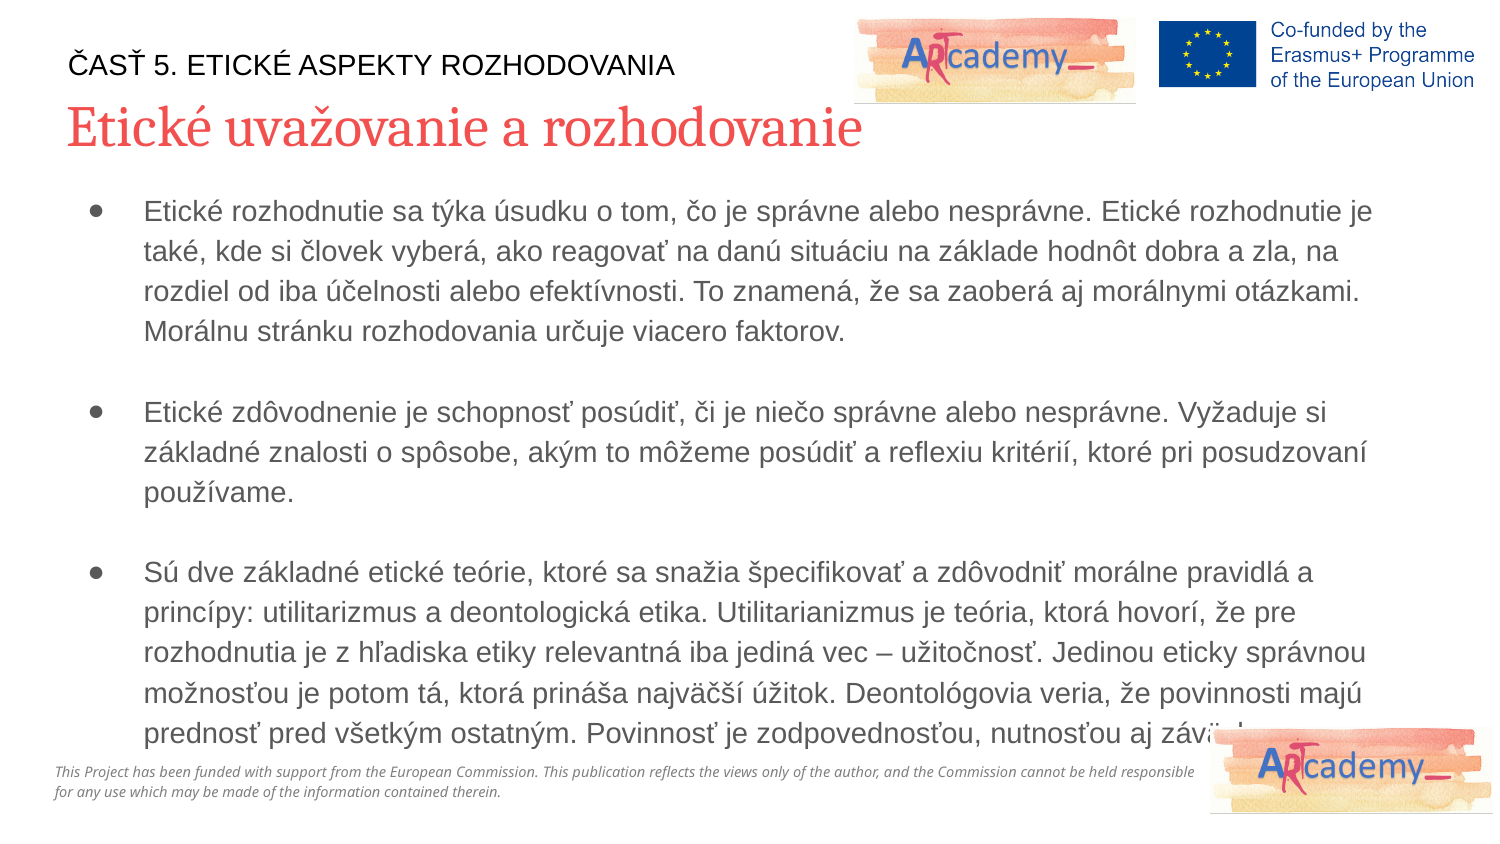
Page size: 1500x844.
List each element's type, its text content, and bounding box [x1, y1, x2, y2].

picture [854, 0, 1137, 134]
text_box This Project has been funded with support from the European Commission. This publication reflects the views only of the author, and the Commission cannot be held responsible for any use which may be made of the information contained therein. [39, 754, 1205, 799]
picture [1210, 709, 1493, 844]
picture [1158, 21, 1474, 91]
title Etické uvažovanie a rozhodovanie [51, 72, 1449, 167]
text_box ČASŤ 5. ETICKÉ ASPEKTY ROZHODOVANIA [53, 39, 750, 89]
list Etické rozhodnutie sa týka úsudku o tom, čo je správne alebo nesprávne. Etické rozhodnutie je také, kde si človek vyberá, ako reagovať na danú situáciu na základe hodnôt dobra a zla, na rozdiel od iba účelnosti alebo efektívnosti. To znamená, že sa zaoberá aj morálnymi otázkami. Morálnu stránku rozhodovania určuje viacero faktorov. Etické zdôvodnenie je schopnosť posúdiť, či je niečo správne alebo nesprávne. Vyžaduje si základné znalosti o spôsobe, akým to môžeme posúdiť a reflexiu kritérií, ktoré pri posudzovaní používame. Sú dve základné etické teórie, ktoré sa snažia špecifikovať a zdôvodniť morálne pravidlá a princípy: utilitarizmus a deontologická etika. Utilitarianizmus je teória, ktorá hovorí, že pre rozhodnutia je z hľadiska etiky relevantná iba jediná vec – užitočnosť. Jedinou eticky správnou možnosťou je potom tá, ktorá prináša najväčší úžitok. Deontológovia veria, že povinnosti majú prednosť pred všetkým ostatným. Povinnosť je zodpovednosťou, nutnosťou aj záväzkom. [53, 171, 1449, 754]
